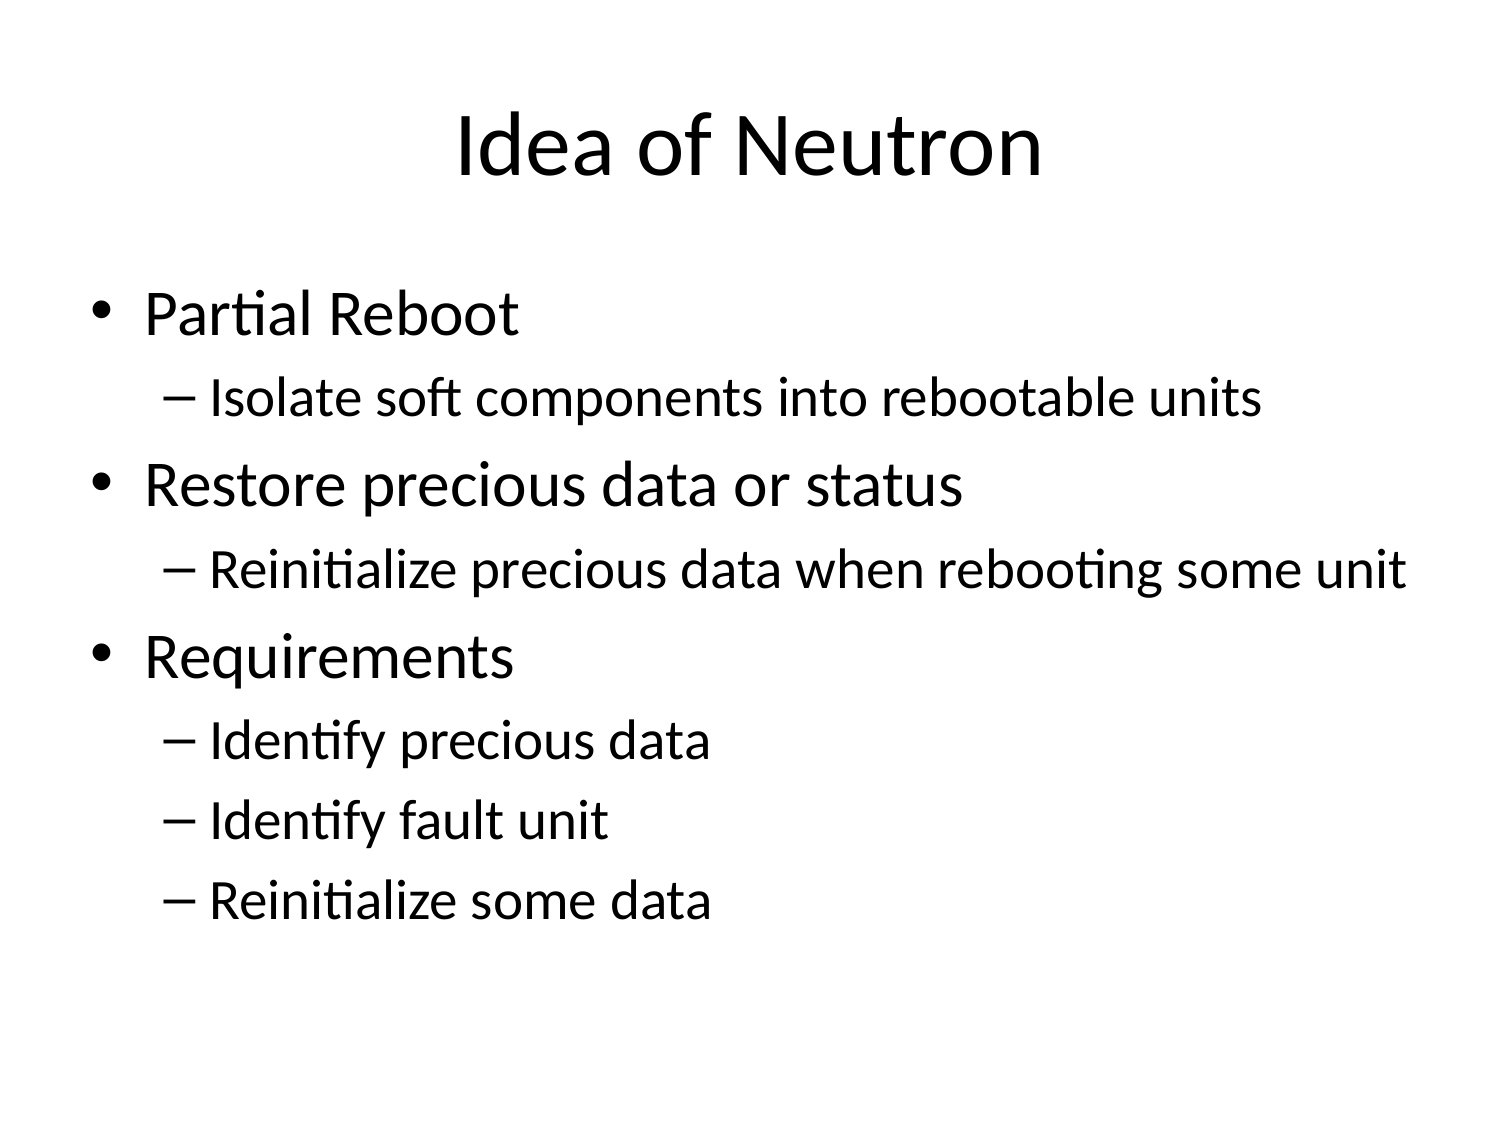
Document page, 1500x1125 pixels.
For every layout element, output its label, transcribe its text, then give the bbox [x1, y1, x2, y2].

title Idea of Neutron [75, 45, 1425, 233]
list Partial Reboot Isolate soft components into rebootable units Restore precious data or status Reinitialize precious data when rebooting some unit Requirements Identify precious data Identify fault unit Reinitialize some data [75, 262, 1425, 1005]
